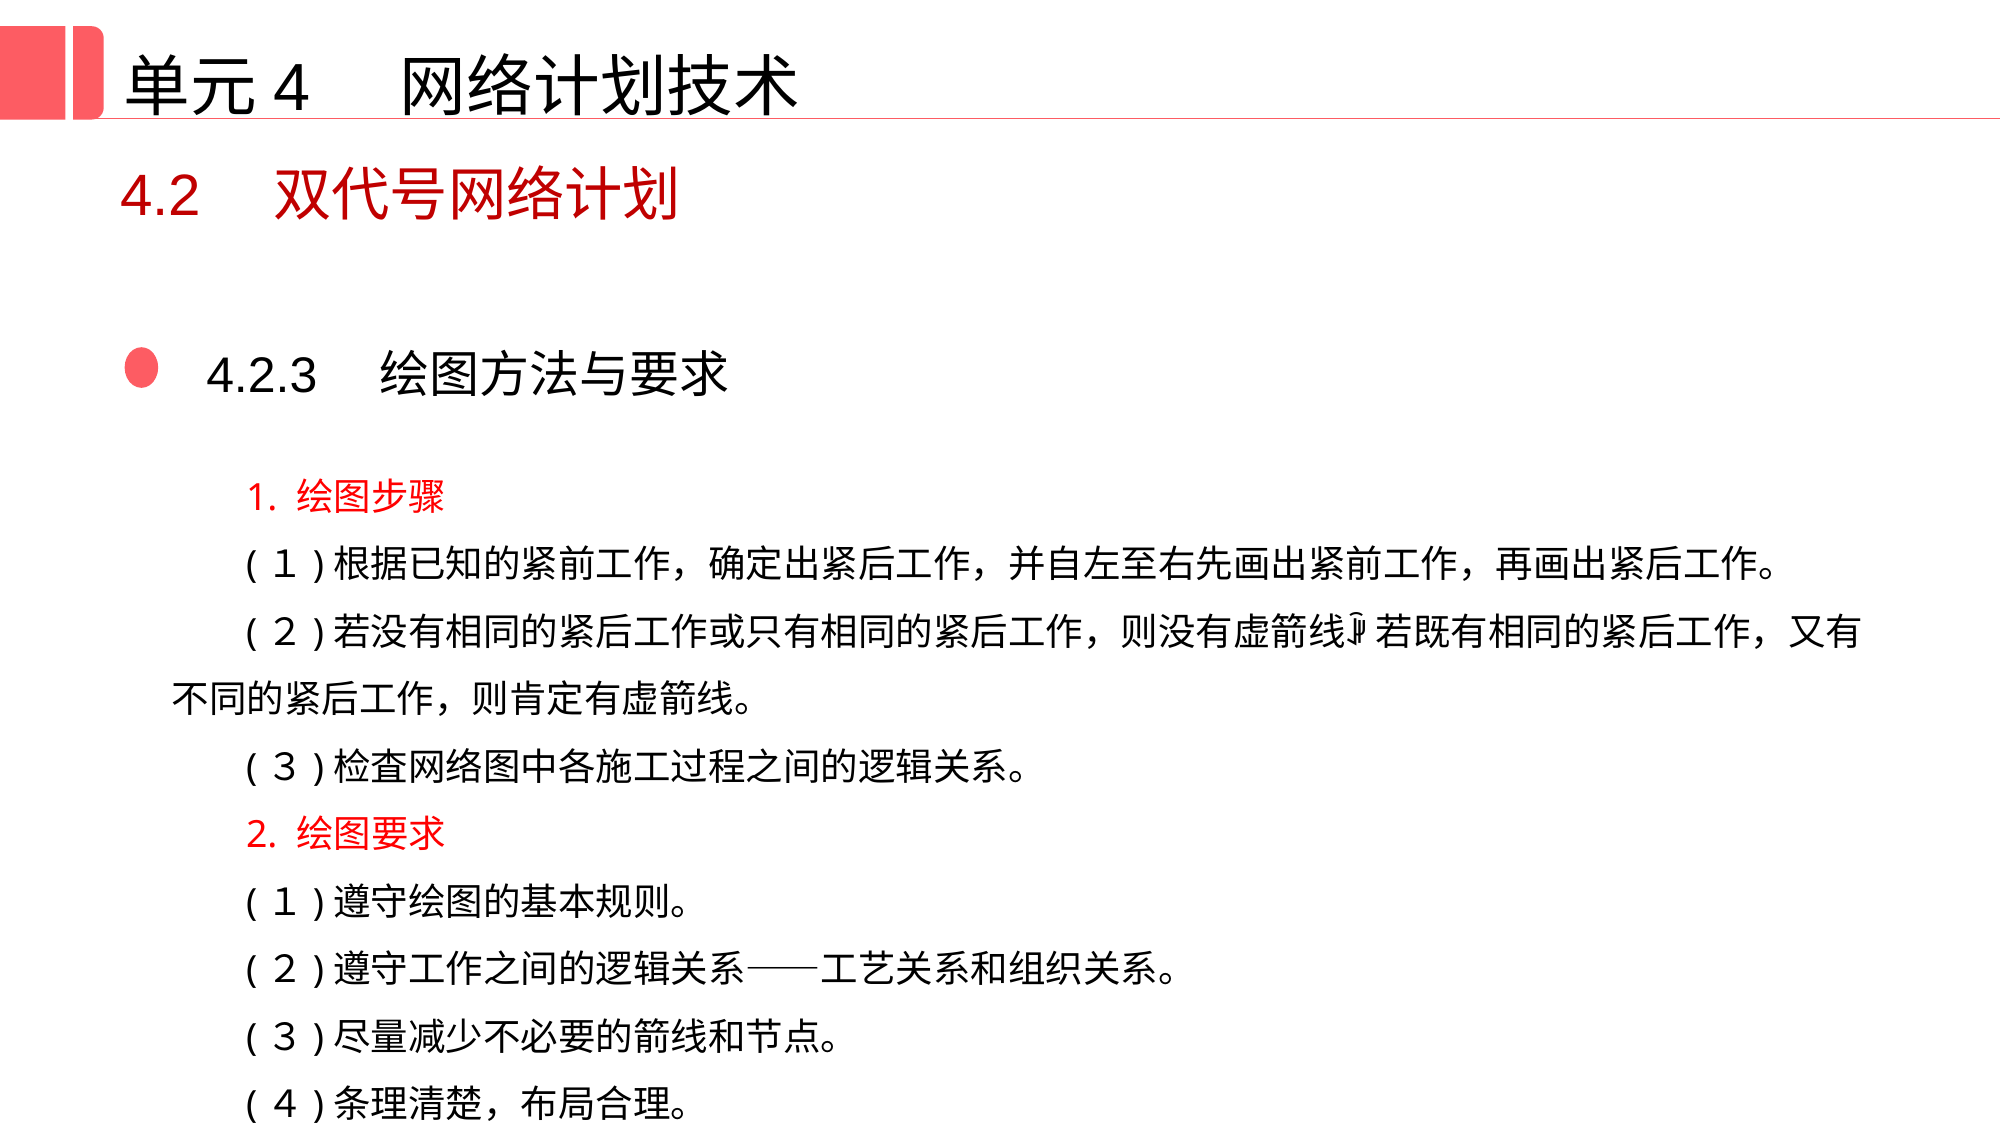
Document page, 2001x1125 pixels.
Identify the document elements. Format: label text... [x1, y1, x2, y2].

text_box 4.2 双代号网络计划 [105, 149, 696, 235]
text_box [124, 347, 159, 388]
list 单元4 网络计划技术 [108, 12, 1891, 248]
text_box 1. 绘图步骤 (１)根据已知的紧前工作，确定出紧后工作，并自左至右先画出紧前工作，再画出紧后工作。 (２)若没有相同的紧后工作或只有相同的紧后工作，则没有虚箭线ꎻ 若既有相同的紧后工作，又有不同的紧后工作，则肯定有虚箭线。 (３)检査网络图中各施工过程之间的逻辑关系。 2. 绘图要求 (１)遵守绘图的基本规则。 (２)遵守工作之间的逻辑关系——工艺关系和组织关系。 (３)尽量减少不必要的箭线和节点。 (４)条理清楚，布局合理。 [157, 442, 1891, 1125]
text_box 4.2.3 绘图方法与要求 [191, 335, 1179, 410]
